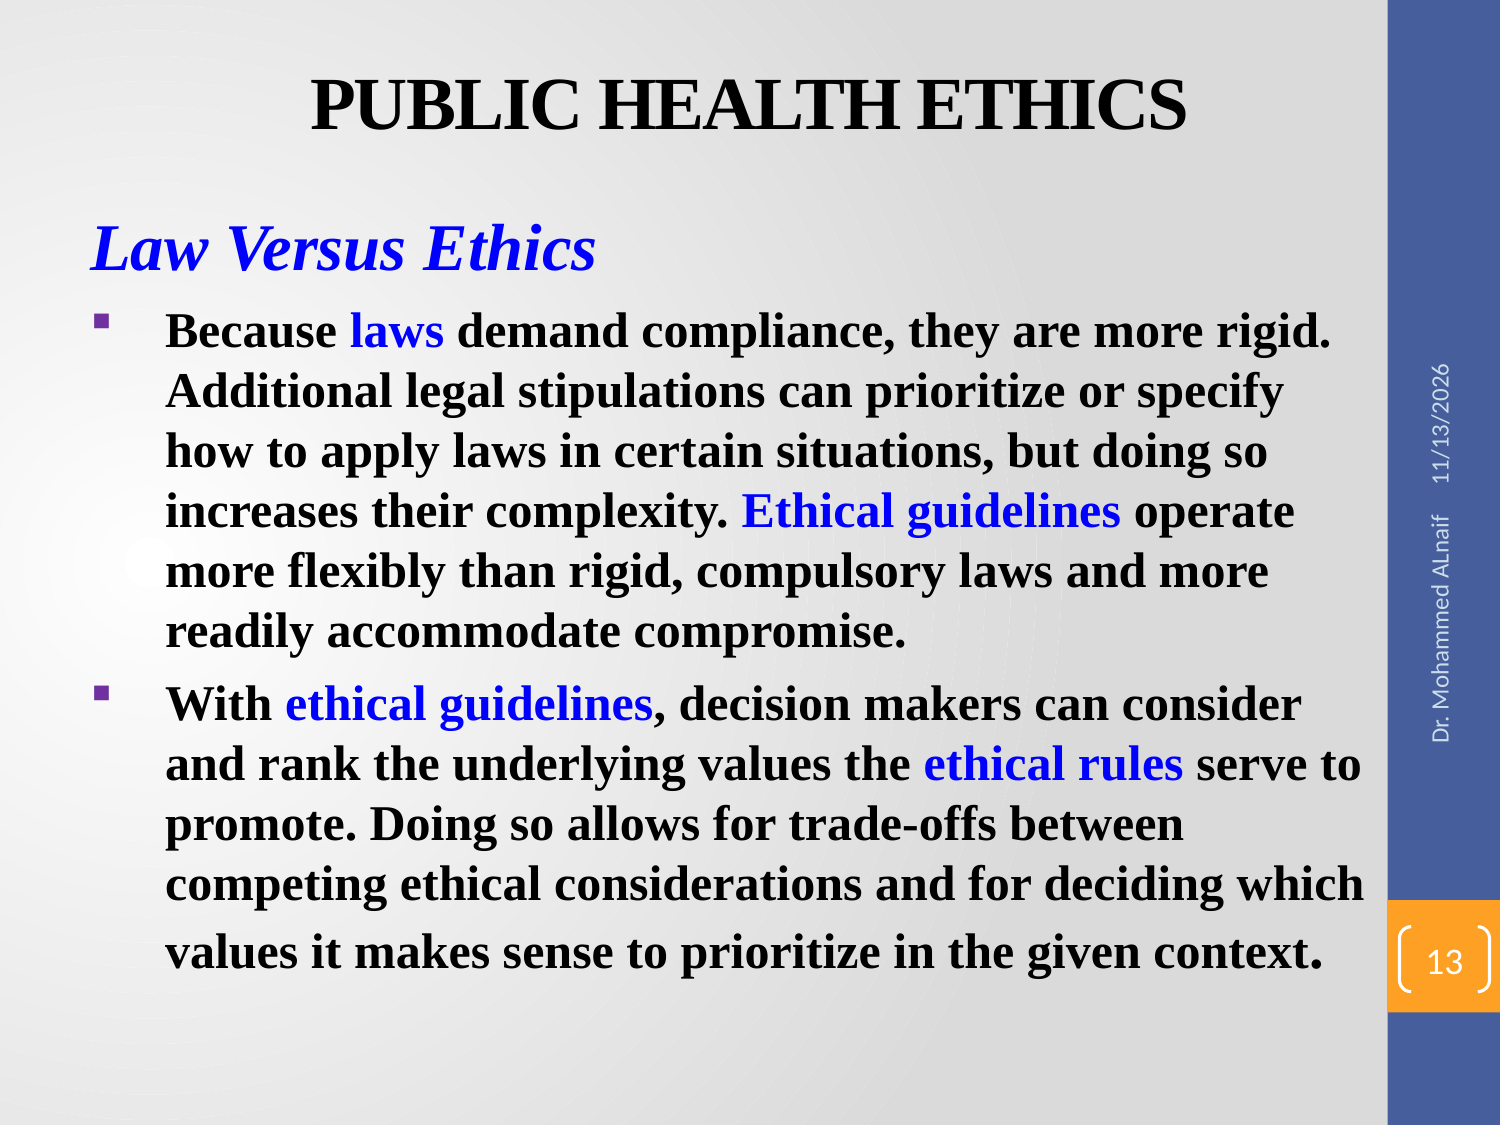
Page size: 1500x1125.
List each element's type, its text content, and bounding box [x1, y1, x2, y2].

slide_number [1408, 100, 1469, 500]
list Law Versus Ethics Because laws demand compliance, they are more rigid. Additional legal stipulations can prioritize or specify how to apply laws in certain situations, but doing so increases their complexity. Ethical guidelines operate more flexibly than rigid, compulsory laws and more readily accommodate compromise. With ethical guidelines, decision makers can consider and rank the underlying values the ethical rules serve to promote. Doing so allows for trade-offs between competing ethical considerations and for deciding which values it makes sense to prioritize in the given context. [75, 187, 1400, 1075]
title PUBLIC HEALTH ETHICS [75, 37, 1425, 163]
slide_number 13 [1400, 925, 1492, 994]
footer Dr. Mohammed ALnaif [1408, 500, 1469, 889]
